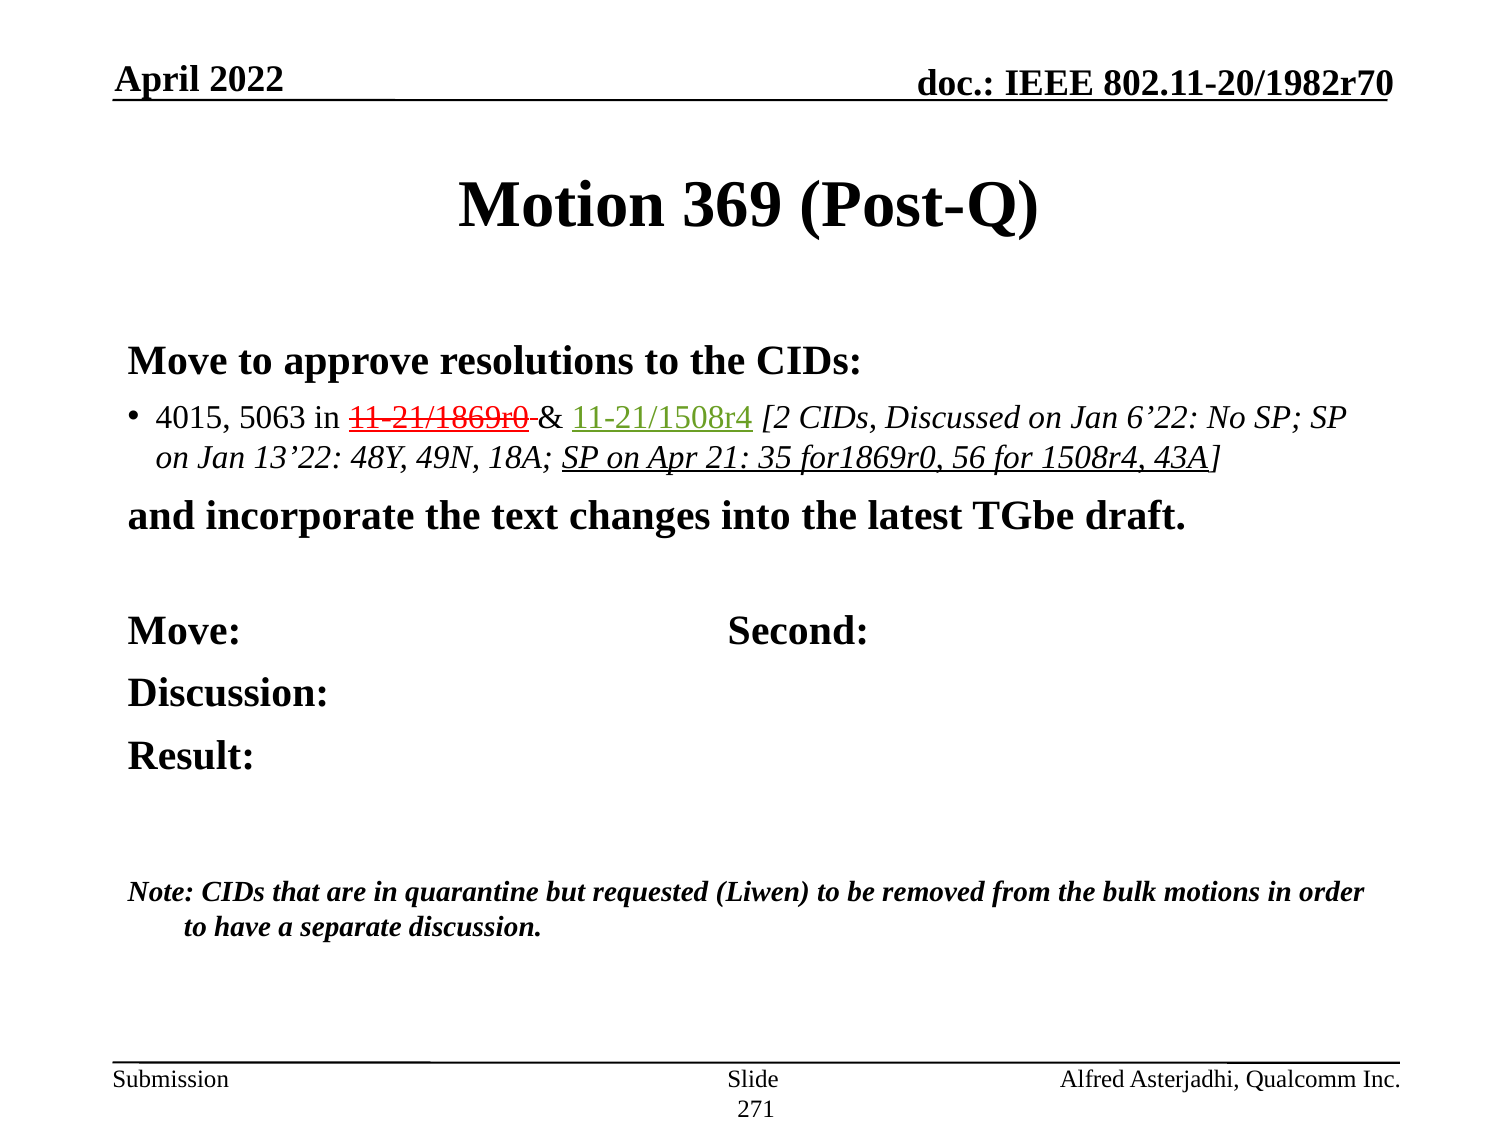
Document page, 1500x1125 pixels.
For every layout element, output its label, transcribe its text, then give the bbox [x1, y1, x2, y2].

slide_number Slide 271 [712, 1061, 800, 1123]
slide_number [114, 54, 423, 100]
list Move to approve resolutions to the CIDs: 4015, 5063 in 11-21/1869r0 & 11-21/1508r4 [2 CIDs, Discussed on Jan 6’22: No SP; SP on Jan 13’22: 48Y, 49N, 18A; SP on Apr 21: 35 for1869r0, 56 for 1508r4, 43A] and incorporate the text changes into the latest TGbe draft. Move: Second: Discussion: Result: Note: CIDs that are in quarantine but requested (Liwen) to be removed from the bulk motions in order to have a separate discussion. [112, 324, 1388, 1000]
footer Alfred Asterjadhi, Qualcomm Inc. [878, 1061, 1402, 1093]
title Motion 369 (Post-Q) [112, 112, 1388, 288]
